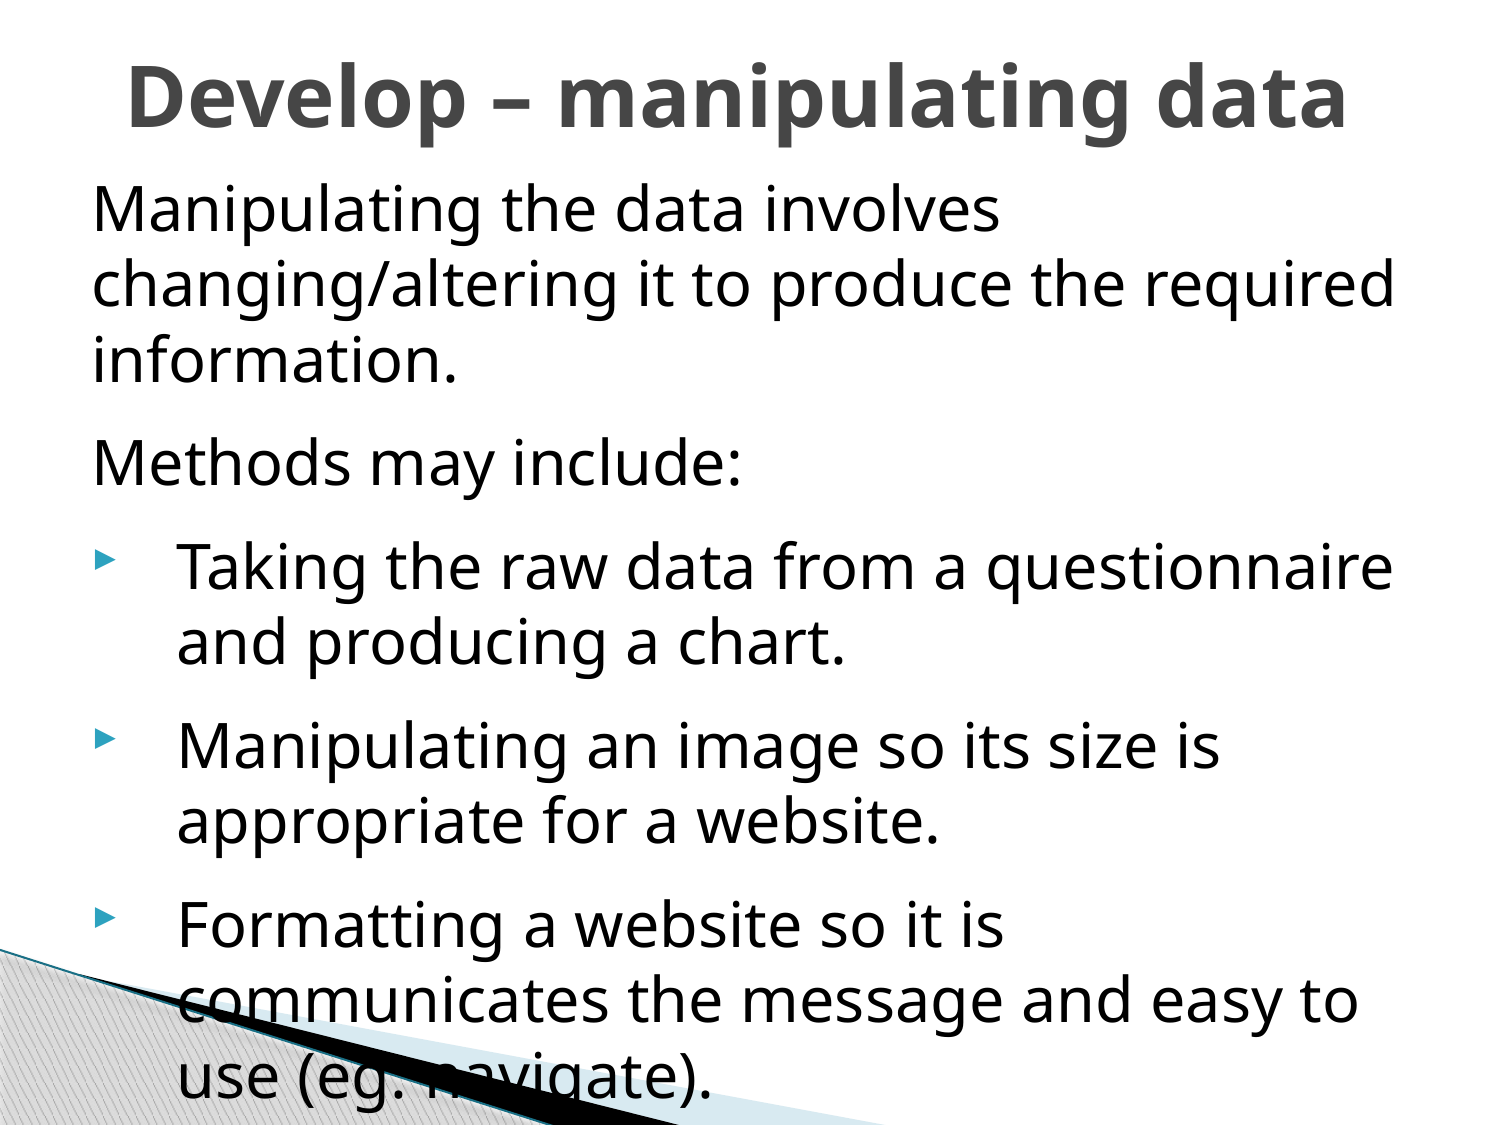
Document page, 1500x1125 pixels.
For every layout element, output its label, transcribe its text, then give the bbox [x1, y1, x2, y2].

title Develop – manipulating data [100, 0, 1376, 188]
list Manipulating the data involves changing/altering it to produce the required information. Methods may include: Taking the raw data from a questionnaire and producing a chart. Manipulating an image so its size is appropriate for a website. Formatting a website so it is communicates the message and easy to use (eg: navigate). [76, 160, 1447, 1125]
